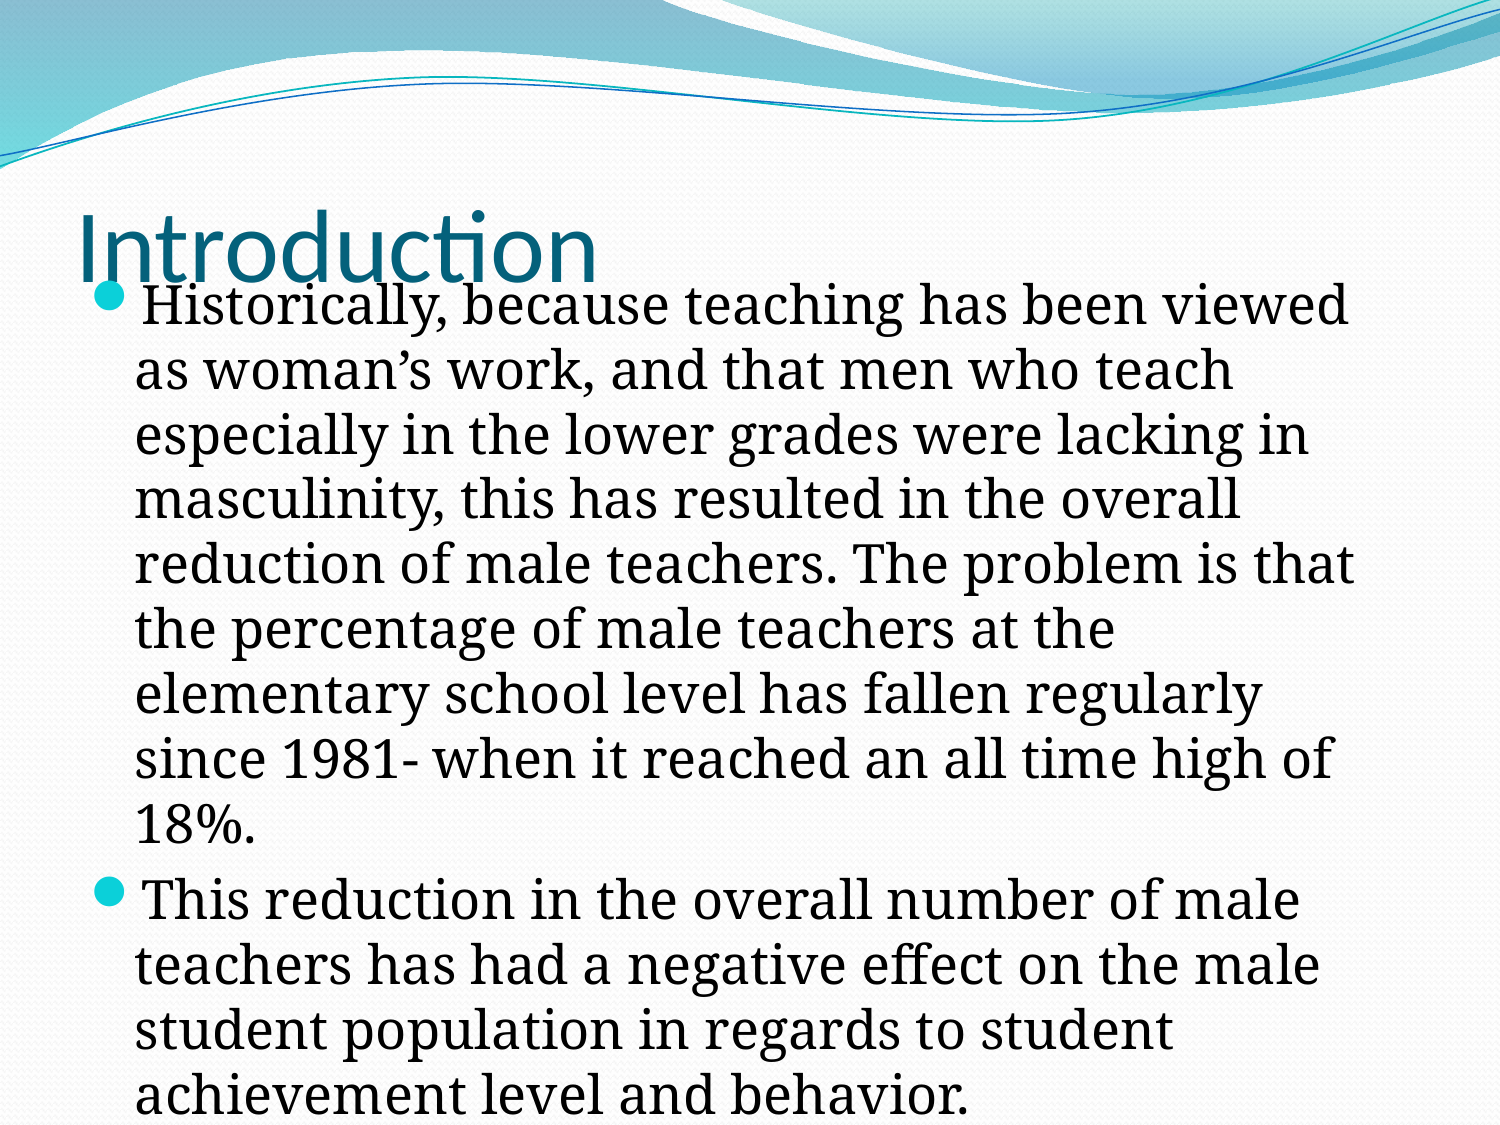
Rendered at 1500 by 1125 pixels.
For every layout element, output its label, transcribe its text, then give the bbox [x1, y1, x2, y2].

list Historically, because teaching has been viewed as woman’s work, and that men who teach especially in the lower grades were lacking in masculinity, this has resulted in the overall reduction of male teachers. The problem is that the percentage of male teachers at the elementary school level has fallen regularly since 1981- when it reached an all time high of 18%. This reduction in the overall number of male teachers has had a negative effect on the male student population in regards to student achievement level and behavior. [74, 262, 1426, 1026]
title Introduction [74, 115, 1426, 262]
